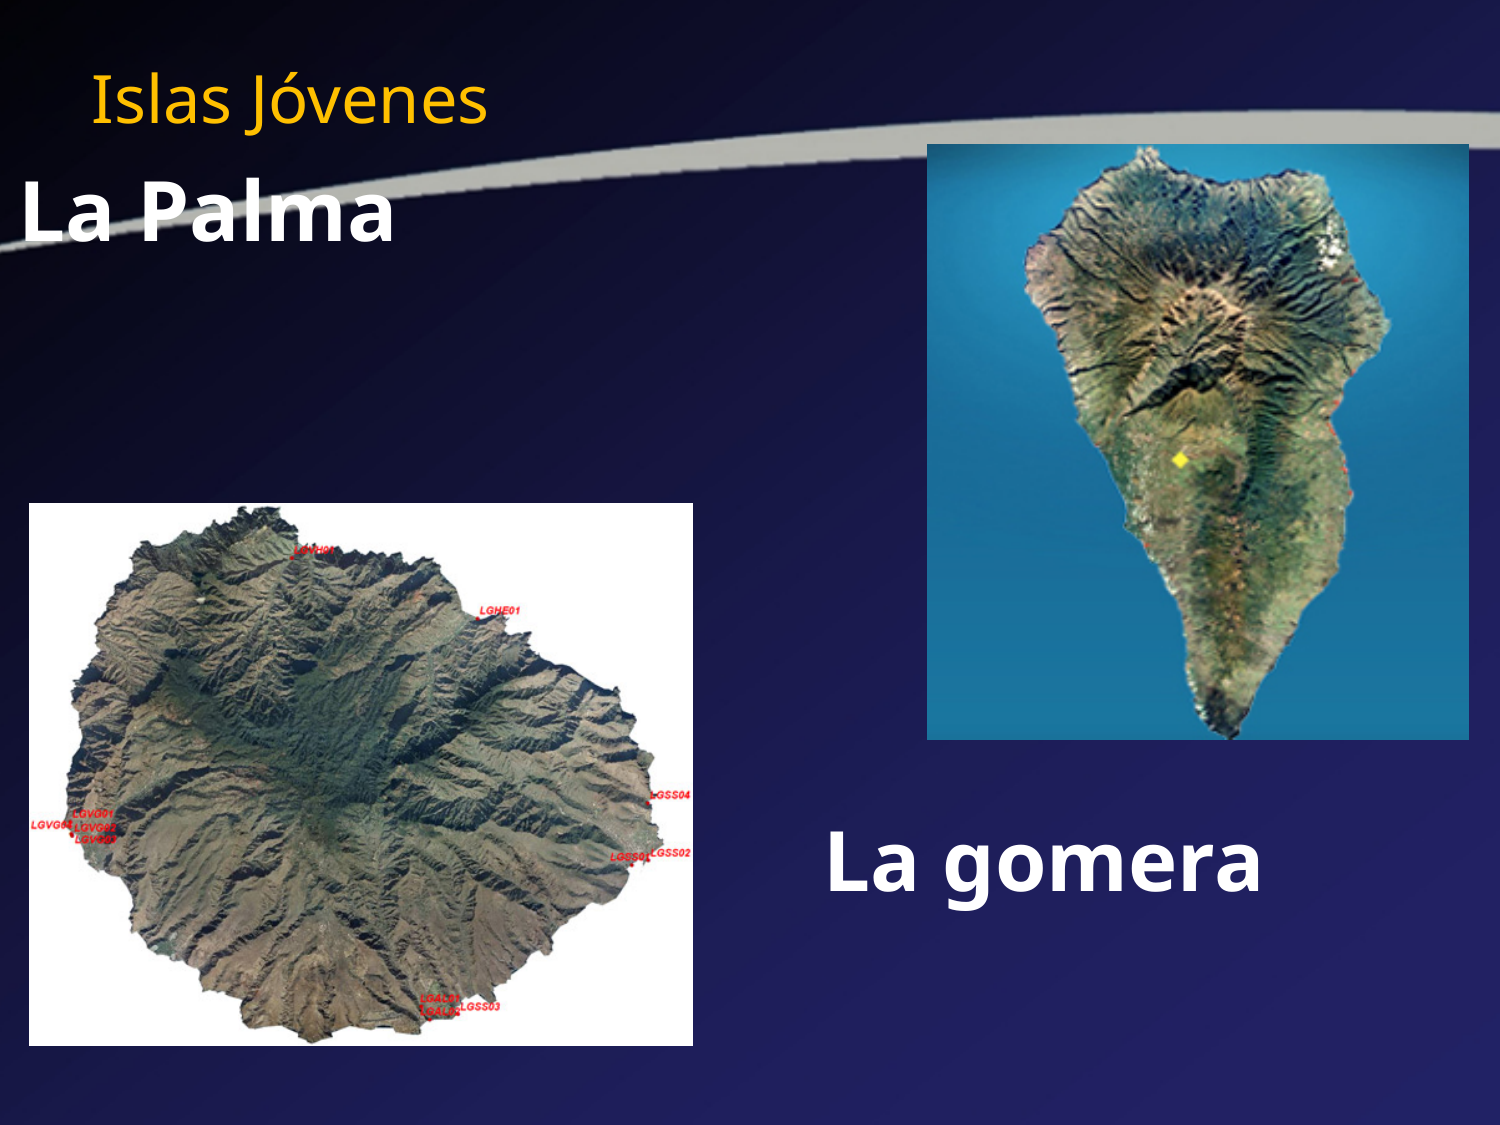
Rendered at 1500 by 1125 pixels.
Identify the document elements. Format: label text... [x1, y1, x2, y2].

picture [0, 0, 1500, 1125]
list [926, 144, 1469, 740]
list La Palma [3, 160, 667, 266]
title Islas Jóvenes [76, 2, 1427, 191]
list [29, 503, 693, 1046]
list La gomera [809, 810, 1473, 916]
